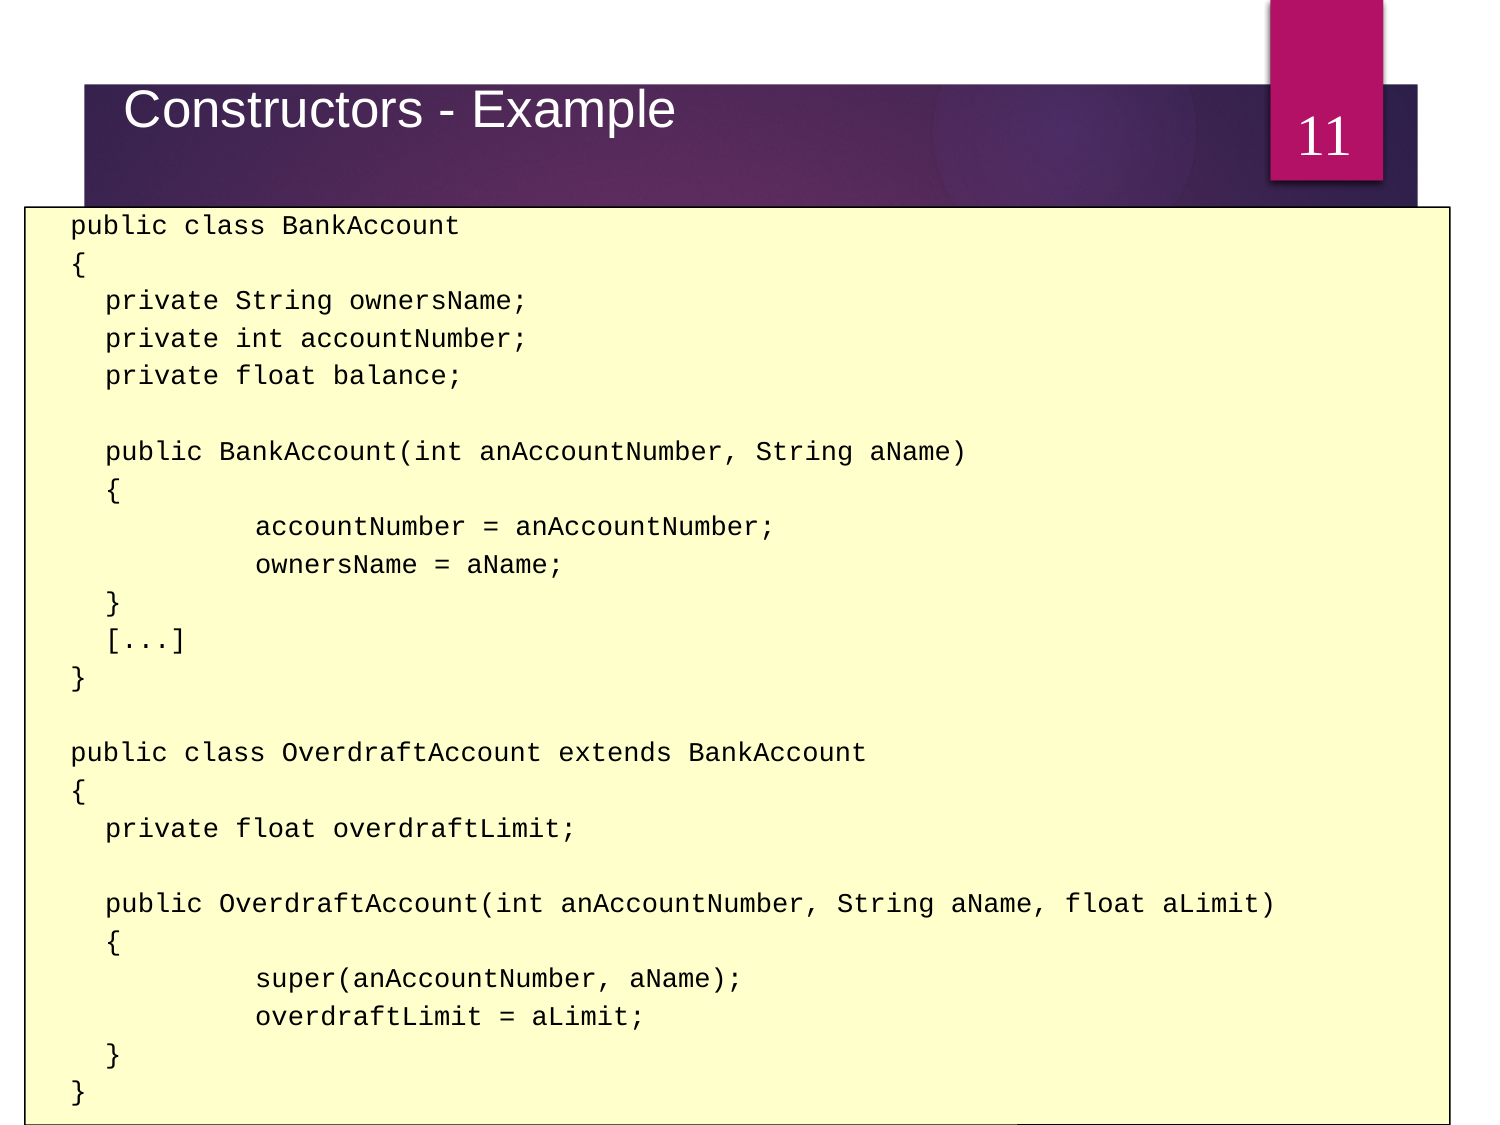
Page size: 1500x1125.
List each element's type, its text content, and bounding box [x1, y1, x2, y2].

text_box Constructors - Example [102, 75, 700, 139]
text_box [24, 206, 1451, 1125]
slide_number 11 [1259, 48, 1390, 175]
